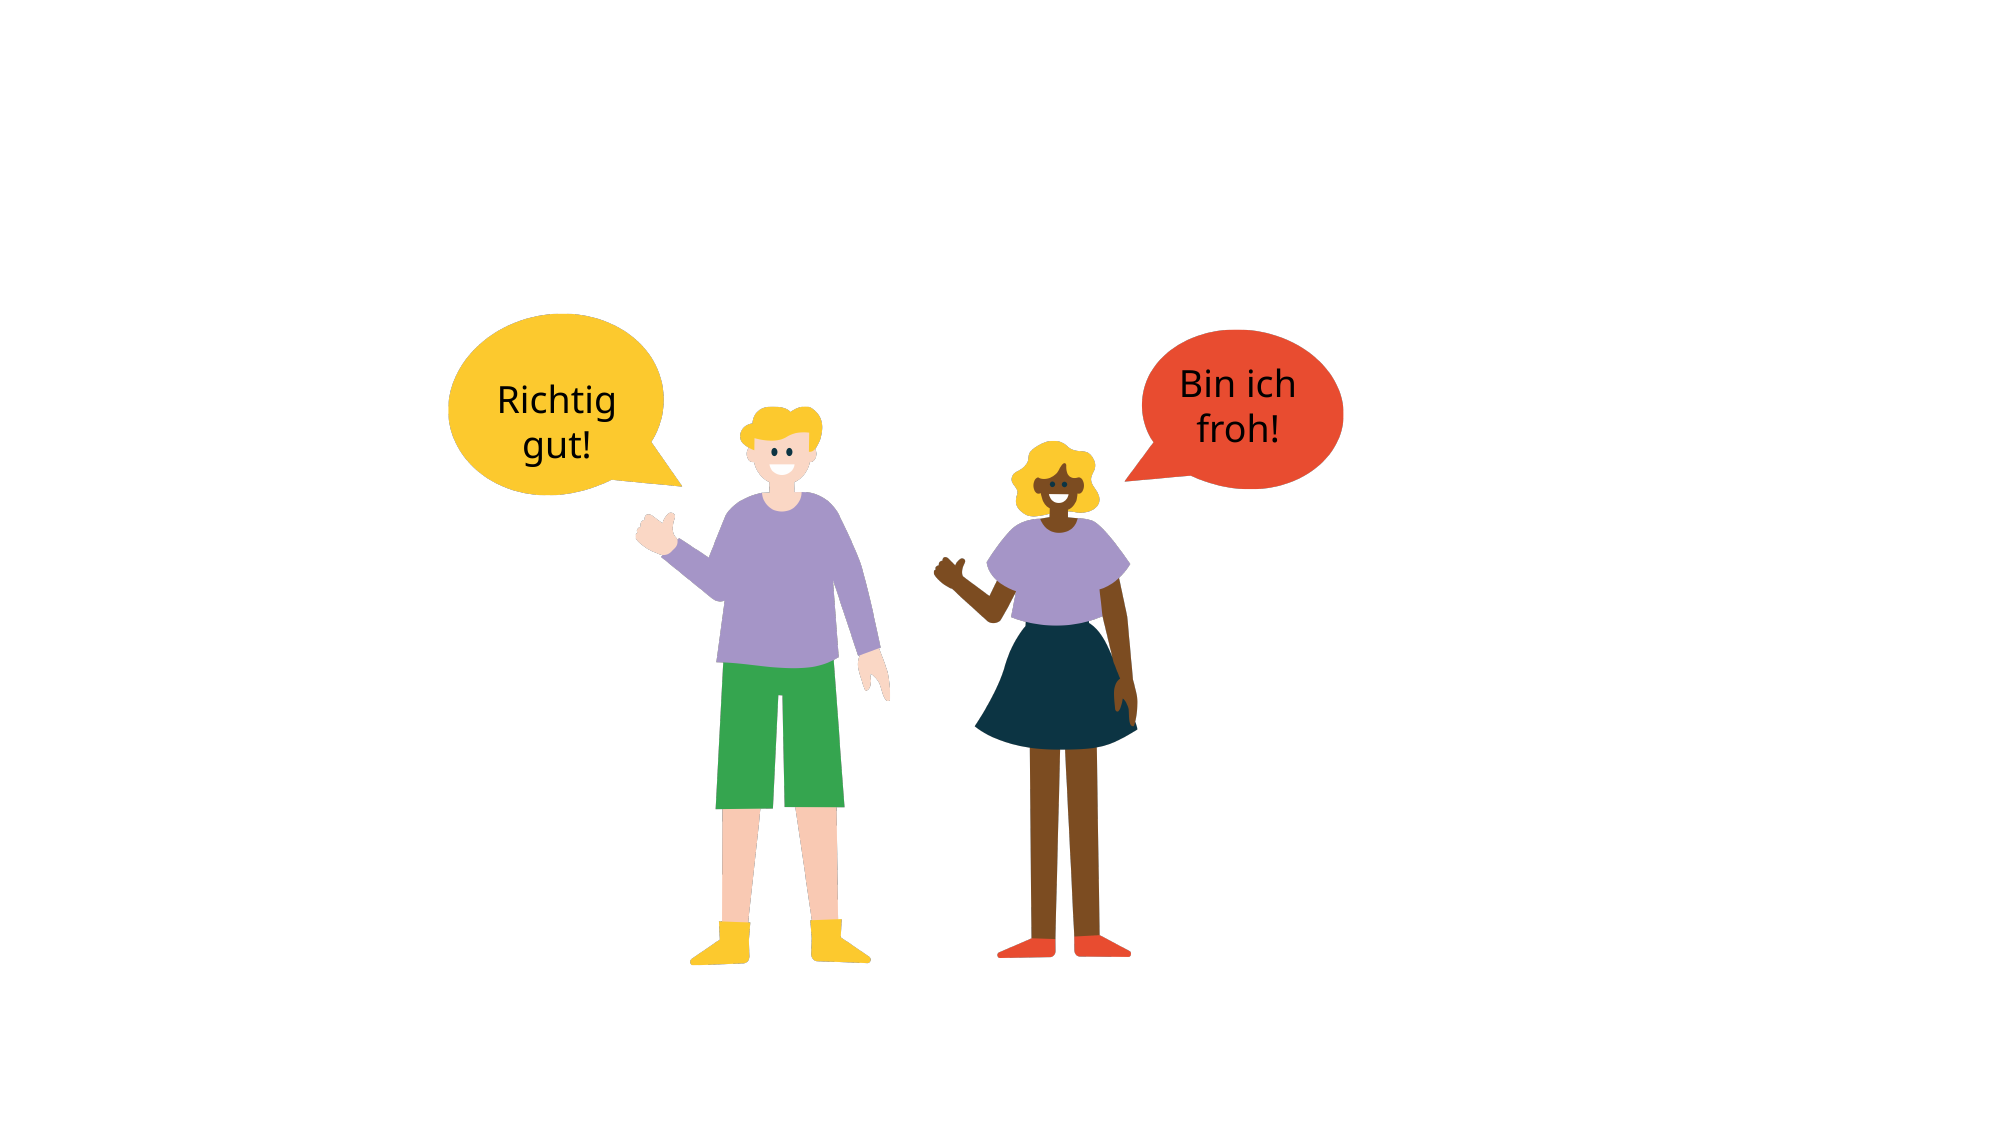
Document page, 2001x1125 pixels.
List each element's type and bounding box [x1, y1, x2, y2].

text_box [442, 305, 1348, 982]
